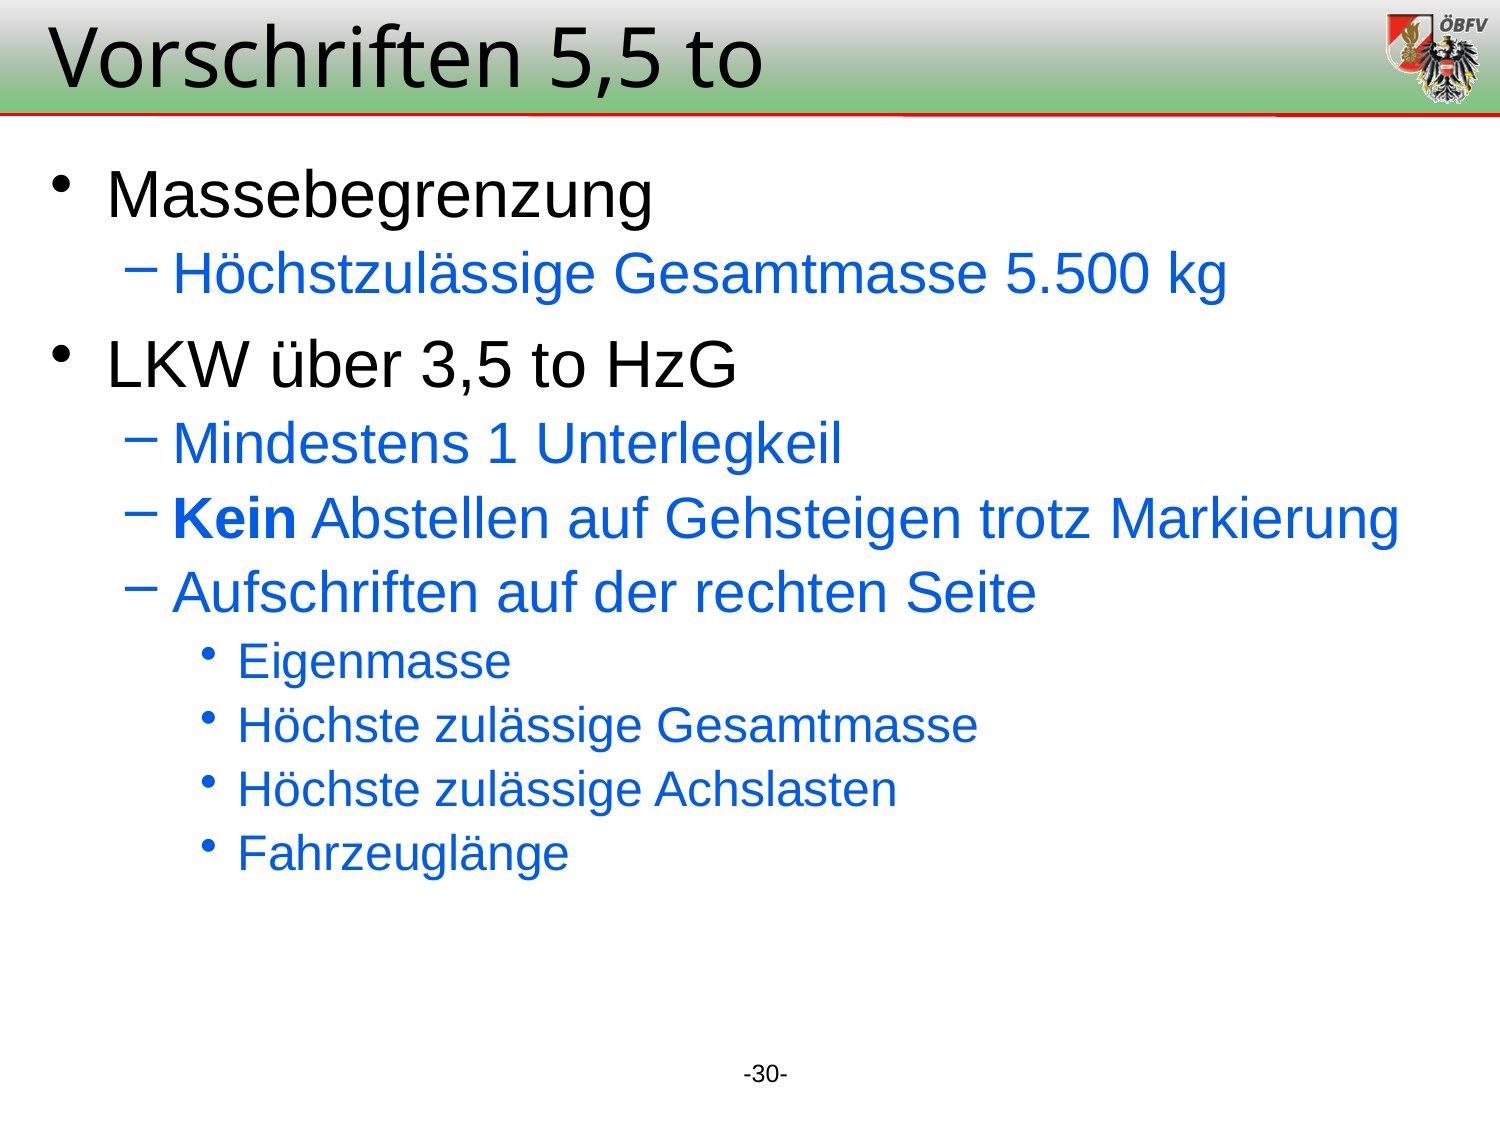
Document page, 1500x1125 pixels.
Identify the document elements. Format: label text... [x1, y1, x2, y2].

list Massebegrenzung Höchstzulässige Gesamtmasse 5.500 kg LKW über 3,5 to HzG Mindestens 1 Unterlegkeil Kein Abstellen auf Gehsteigen trotz Markierung Aufschriften auf der rechten Seite Eigenmasse Höchste zulässige Gesamtmasse Höchste zulässige Achslasten Fahrzeuglänge [35, 152, 1442, 1032]
title Vorschriften 5,5 to [33, 10, 1384, 98]
slide_number -30- [609, 1049, 923, 1101]
picture [0, 0, 1500, 113]
